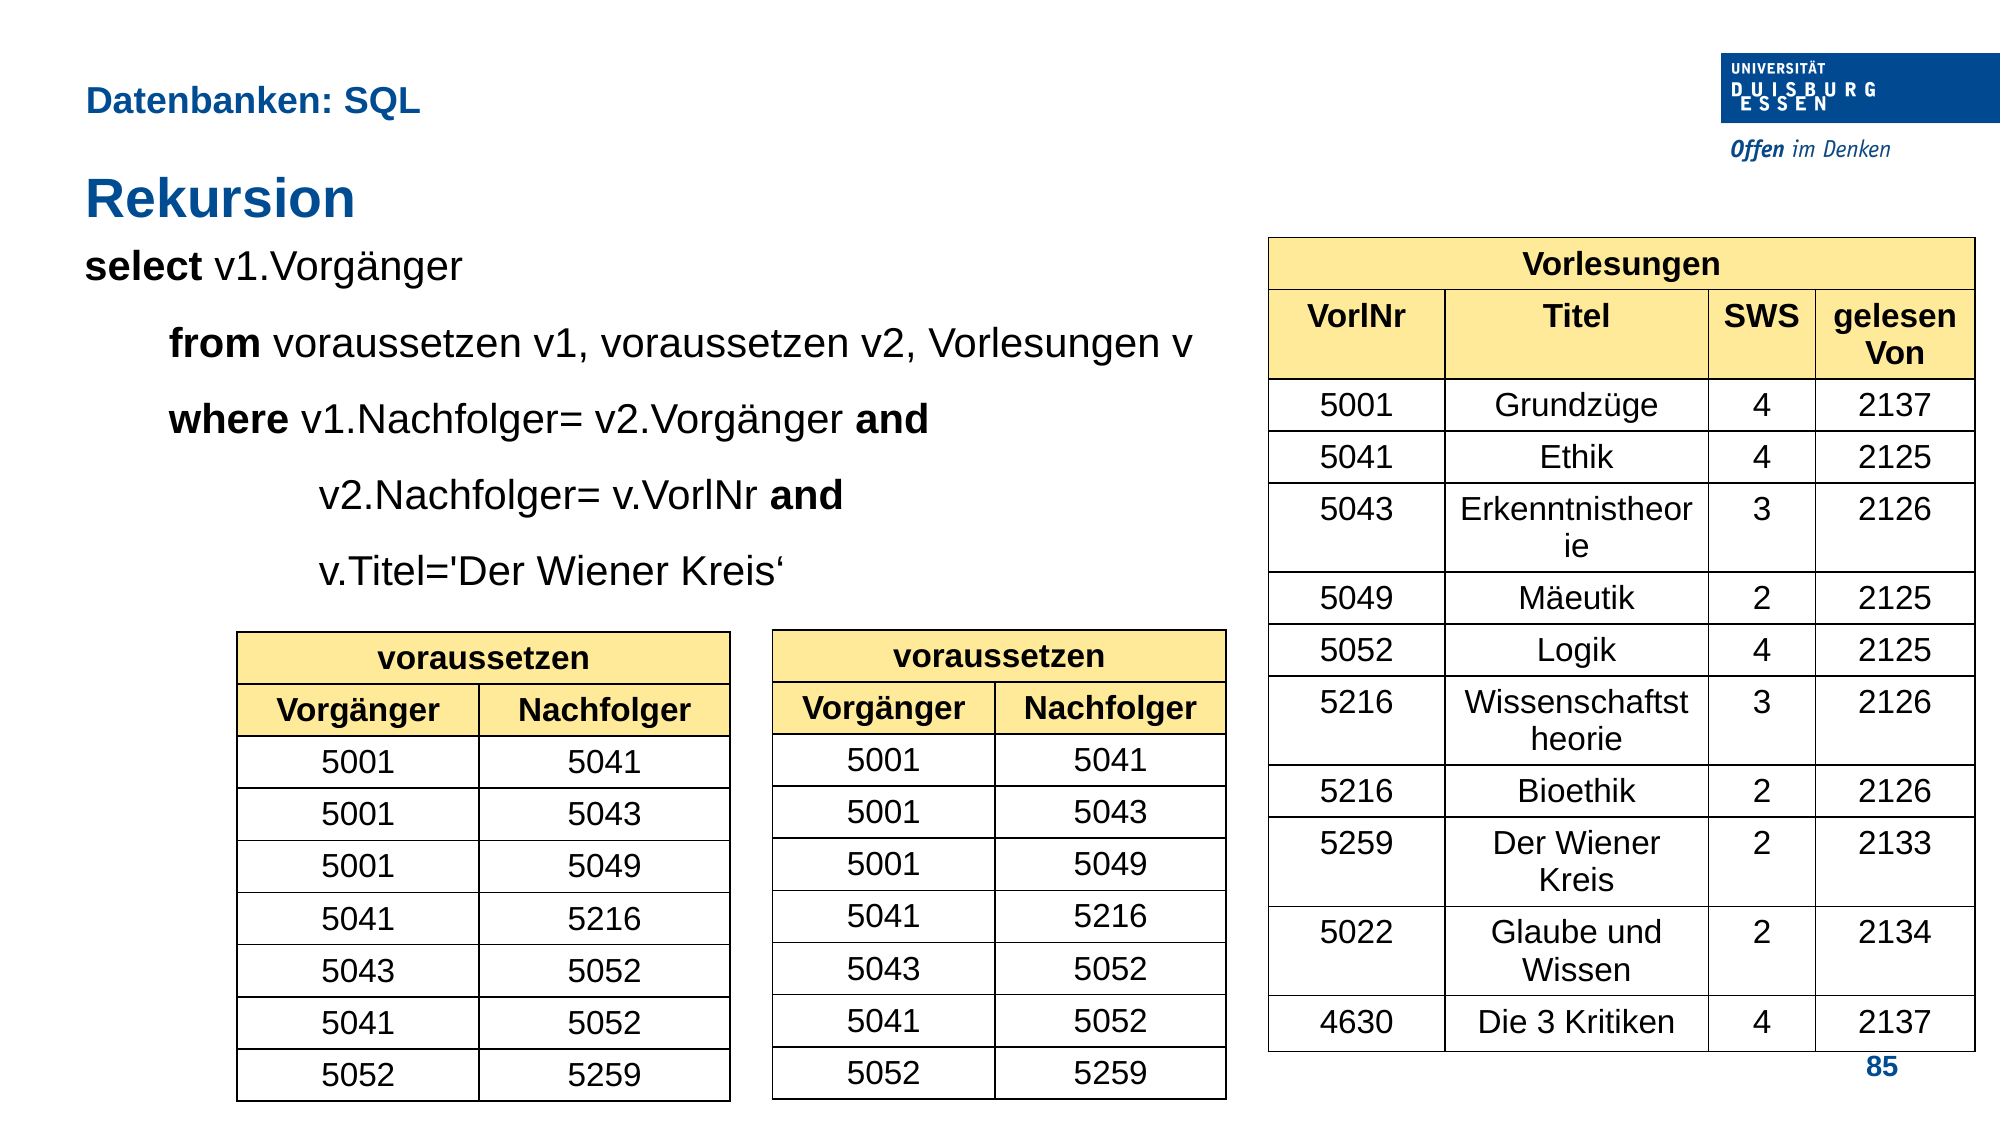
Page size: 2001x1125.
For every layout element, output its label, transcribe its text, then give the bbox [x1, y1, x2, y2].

list Datenbanken: SQL [85, 81, 1696, 122]
table_cell 2126 [1816, 484, 1974, 571]
table_cell 2133 [1816, 818, 1974, 906]
table_cell Bioethik [1446, 766, 1708, 816]
table_cell 5001 [238, 789, 478, 840]
table_cell Die 3 Kritiken [1446, 996, 1708, 1051]
table_cell 2137 [1816, 996, 1974, 1051]
table_cell 5043 [238, 945, 478, 996]
table_cell Vorgänger [238, 685, 478, 735]
table_cell 4 [1709, 432, 1815, 482]
table_cell 5001 [238, 737, 478, 787]
table_cell 5041 [773, 891, 994, 942]
picture [1721, 53, 2000, 162]
list select v1.Vorgänger from voraussetzen v1, voraussetzen v2, Vorlesungen v where v1.Nachfolger= v2.Vorgänger and v2.Nachfolger= v.VorlNr and v.Titel='Der Wiener Kreis‘ [84, 237, 1268, 856]
table_cell 2137 [1816, 380, 1974, 430]
table_header voraussetzen [238, 633, 729, 683]
table_cell 2125 [1816, 432, 1974, 482]
table_cell 5259 [480, 1050, 729, 1100]
table_cell 5043 [480, 789, 729, 840]
table_cell VorlNr [1269, 290, 1444, 378]
table_cell 2 [1709, 573, 1815, 623]
table_cell 5049 [996, 839, 1225, 890]
table_cell 5041 [996, 735, 1225, 785]
table_cell Glaube und Wissen [1446, 907, 1708, 995]
table_header Vorlesungen [1269, 238, 1974, 289]
table_cell 5216 [1269, 677, 1444, 764]
table_cell 5216 [480, 893, 729, 944]
table_cell 5041 [773, 995, 994, 1046]
table_cell 5043 [996, 787, 1225, 837]
table_cell 5052 [773, 1048, 994, 1098]
table_cell 2 [1709, 766, 1815, 816]
table_cell 5259 [996, 1048, 1225, 1098]
table_cell 5216 [996, 891, 1225, 942]
table_cell 3 [1709, 677, 1815, 764]
table_cell 3 [1709, 484, 1815, 571]
table_cell 2 [1709, 818, 1815, 906]
table_cell 5049 [1269, 573, 1444, 623]
table_cell 5052 [996, 943, 1225, 994]
table_cell 2125 [1816, 573, 1974, 623]
table_cell 5052 [480, 945, 729, 996]
table_cell 4 [1709, 996, 1815, 1051]
table_cell 2126 [1816, 677, 1974, 764]
table_header voraussetzen [773, 631, 1225, 681]
table_cell 2126 [1816, 766, 1974, 816]
table_cell 5022 [1269, 907, 1444, 995]
table_cell 2134 [1816, 907, 1974, 995]
table_cell 2 [1709, 907, 1815, 995]
table_cell SWS [1709, 290, 1815, 378]
table_cell 5052 [996, 995, 1225, 1046]
table_cell 5001 [773, 735, 994, 785]
table_cell 4 [1709, 380, 1815, 430]
table_cell 5052 [480, 998, 729, 1048]
table_cell 5216 [1269, 766, 1444, 816]
table_cell Vorgänger [773, 683, 994, 733]
table_cell 5259 [1269, 818, 1444, 906]
table_cell 5001 [238, 841, 478, 892]
table_cell Ethik [1446, 432, 1708, 482]
table_cell Grundzüge [1446, 380, 1708, 430]
table_cell 5001 [773, 787, 994, 837]
table_cell Nachfolger [480, 685, 729, 735]
table_cell Der Wiener Kreis [1446, 818, 1708, 906]
table_cell 5041 [238, 998, 478, 1048]
table_cell 5049 [480, 841, 729, 892]
table_cell Titel [1446, 290, 1708, 378]
table_cell Mäeutik [1446, 573, 1708, 623]
table_cell 5041 [238, 893, 478, 944]
table_cell 5001 [1269, 380, 1444, 430]
slide_number 85 [1677, 1052, 1914, 1081]
table_cell 5043 [773, 943, 994, 994]
list Rekursion [85, 162, 1696, 237]
table_cell 2125 [1816, 625, 1974, 675]
table_cell gelesenVon [1816, 290, 1974, 378]
table_cell Nachfolger [996, 683, 1225, 733]
table_cell 4630 [1269, 996, 1444, 1051]
table_cell 5041 [1269, 432, 1444, 482]
table_cell 5052 [1269, 625, 1444, 675]
table_cell Logik [1446, 625, 1708, 675]
table_cell Erkenntnistheorie [1446, 484, 1708, 571]
table_cell 5052 [238, 1050, 478, 1100]
table_cell Wissenschaftstheorie [1446, 677, 1708, 764]
table_cell 5001 [773, 839, 994, 890]
table_cell 5041 [480, 737, 729, 787]
table_cell 5043 [1269, 484, 1444, 571]
table_cell 4 [1709, 625, 1815, 675]
